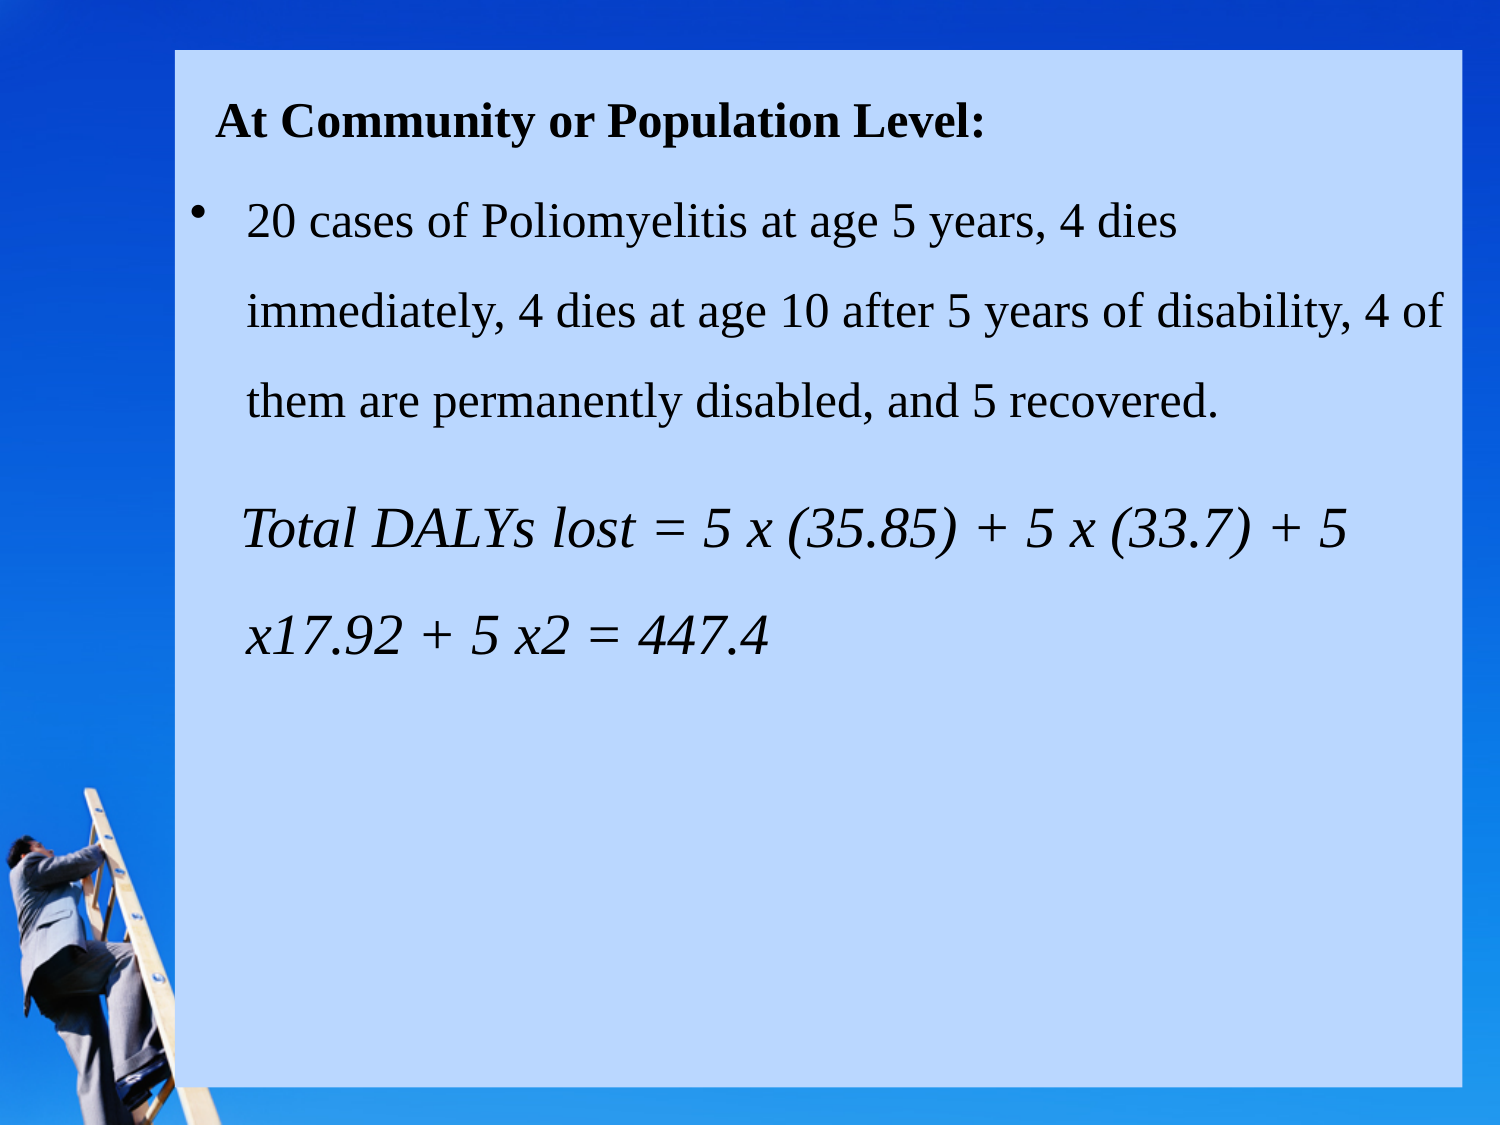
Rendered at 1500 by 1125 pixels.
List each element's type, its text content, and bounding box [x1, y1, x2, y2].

list At Community or Population Level: 20 cases of Poliomyelitis at age 5 years, 4 dies immediately, 4 dies at age 10 after 5 years of disability, 4 of them are permanently disabled, and 5 recovered. Total DALYs lost = 5 x (35.85) + 5 x (33.7) + 5 x17.92 + 5 x2 = 447.4 [174, 49, 1463, 1088]
picture [0, 0, 1500, 1125]
